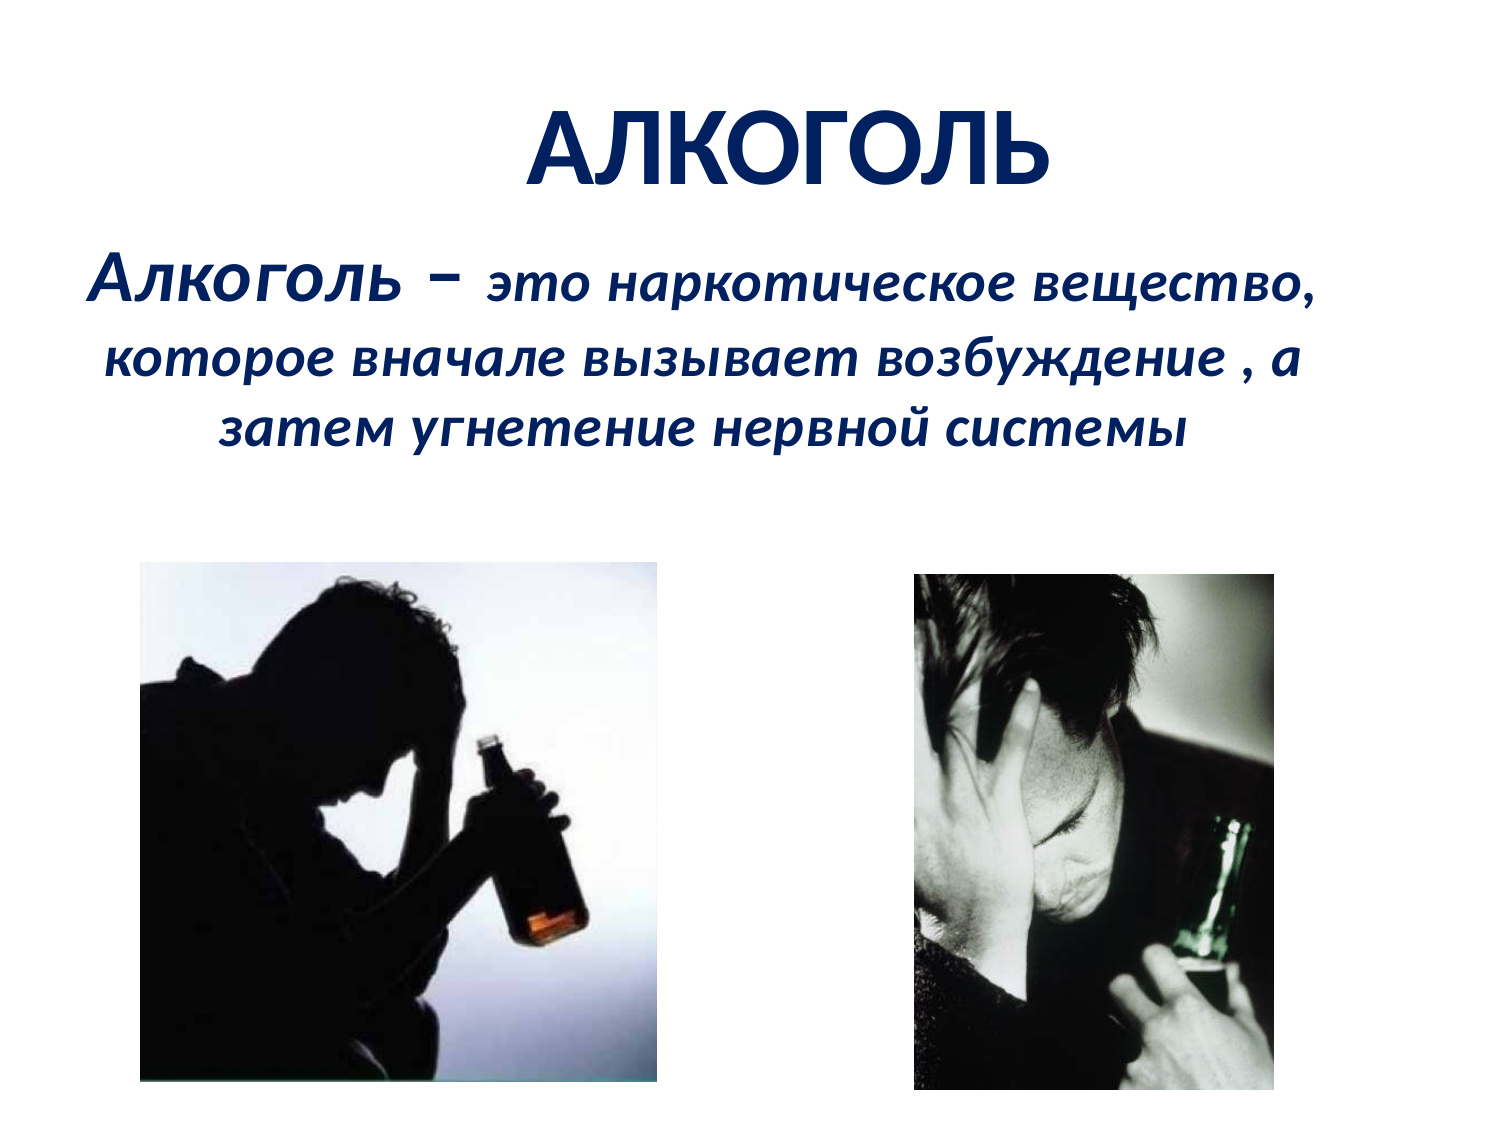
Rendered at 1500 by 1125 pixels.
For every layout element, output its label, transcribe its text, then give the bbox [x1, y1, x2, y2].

text_box Алкоголь – это наркотическое вещество, которое вначале вызывает возбуждение , а затем угнетение нервной системы [58, 210, 1351, 466]
picture [140, 562, 657, 1082]
title АЛКОГОЛЬ [75, 43, 1425, 235]
picture [913, 573, 1275, 1091]
